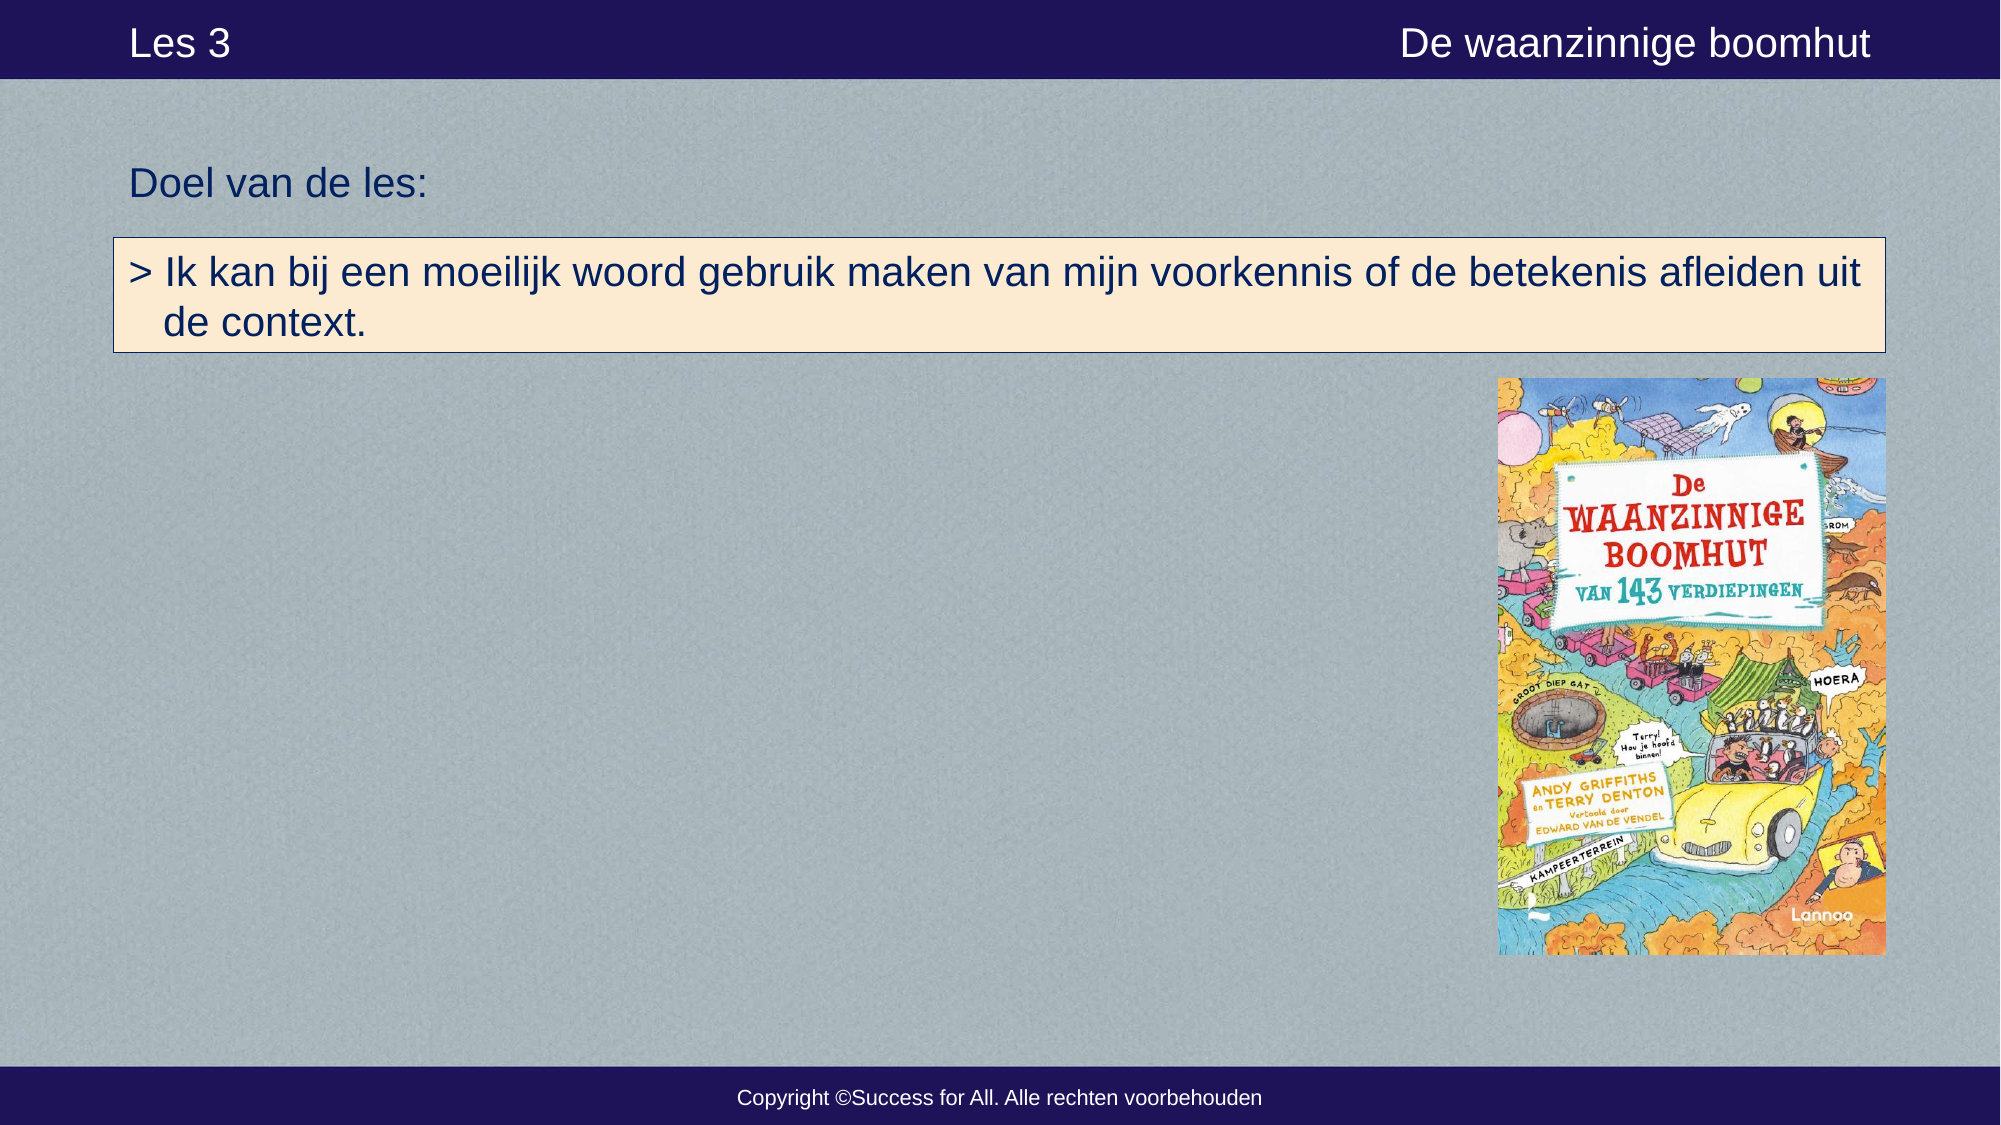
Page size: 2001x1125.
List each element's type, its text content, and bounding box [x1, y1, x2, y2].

text_box > Ik kan bij een moeilijk woord gebruik maken van mijn voorkennis of de betekenis afleiden uit de context. [113, 237, 1886, 353]
text_box Doel van de les: [113, 148, 1635, 214]
text_box Copyright ©Success for All. Alle rechten voorbehouden [0, 1076, 2000, 1125]
text_box De waanzinnige boomhut [999, 8, 1886, 73]
picture [0, 0, 2001, 1125]
text_box Les 3 [114, 8, 354, 73]
